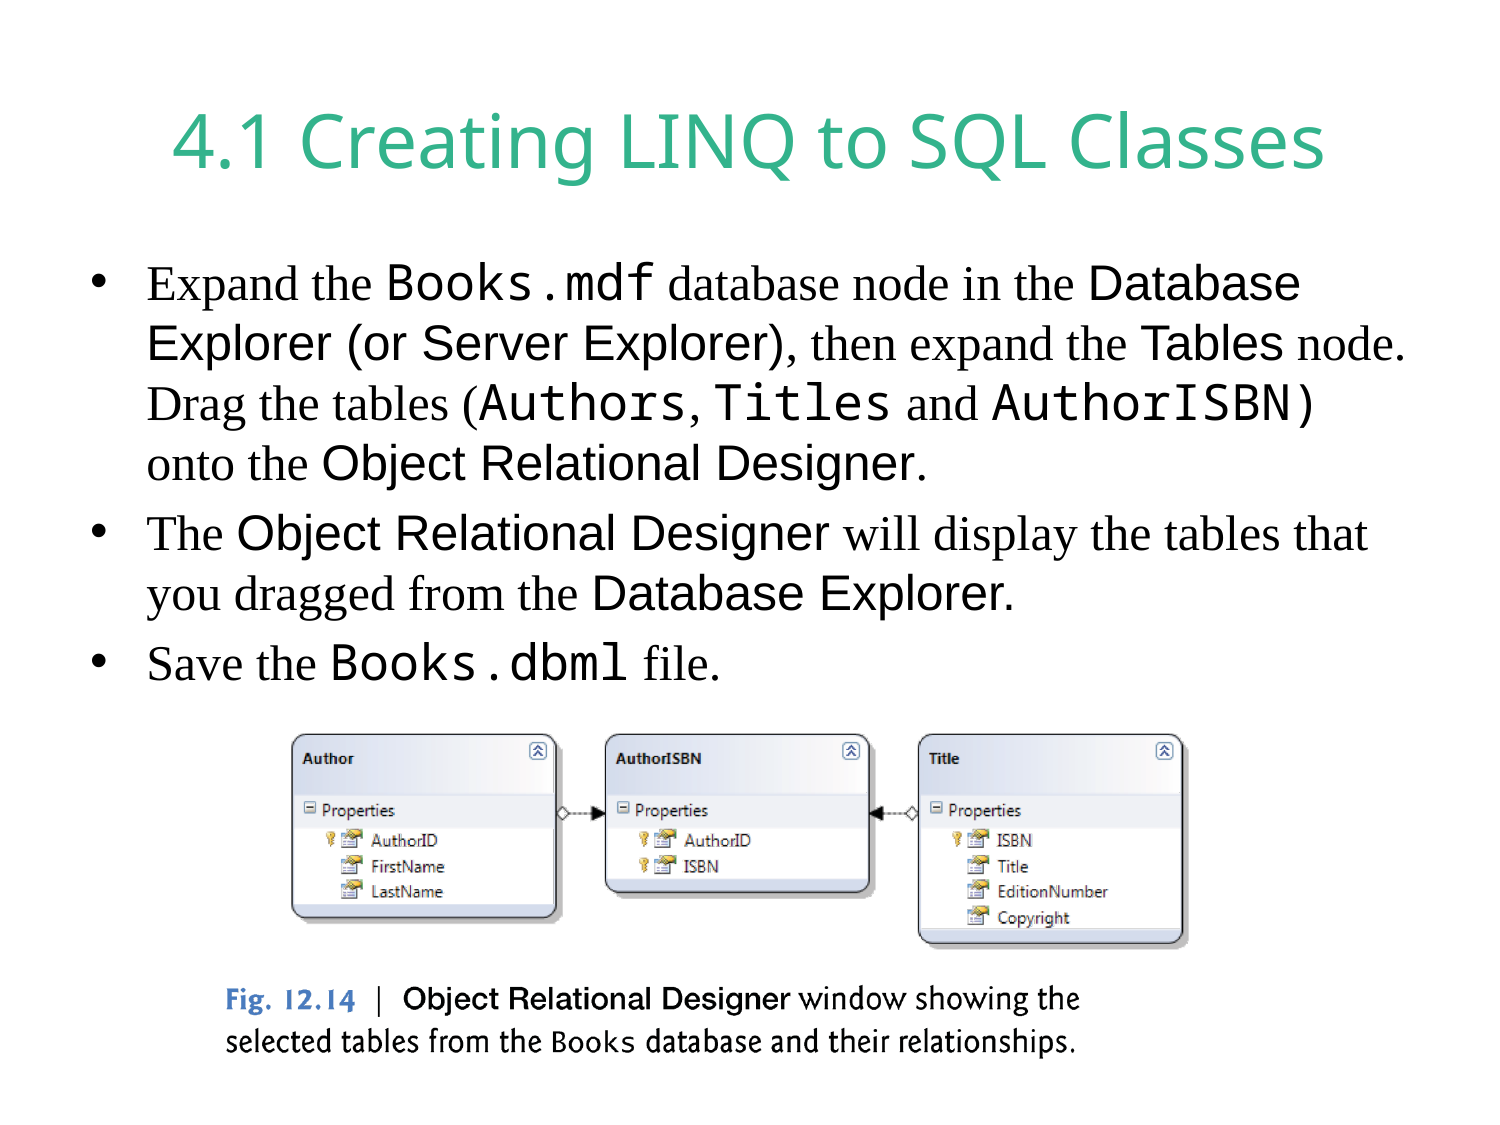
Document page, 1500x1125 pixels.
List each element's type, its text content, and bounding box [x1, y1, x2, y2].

title 4.1 Creating LINQ to SQL Classes [75, 45, 1425, 233]
picture [159, 703, 1235, 1067]
list Expand the Books.mdf database node in the Database Explorer (or Server Explorer), then expand the Tables node. Drag the tables (Authors, Titles and AuthorISBN) onto the Object Relational Designer. The Object Relational Designer will display the tables that you dragged from the Database Explorer. Save the Books.dbml file. [75, 242, 1425, 986]
